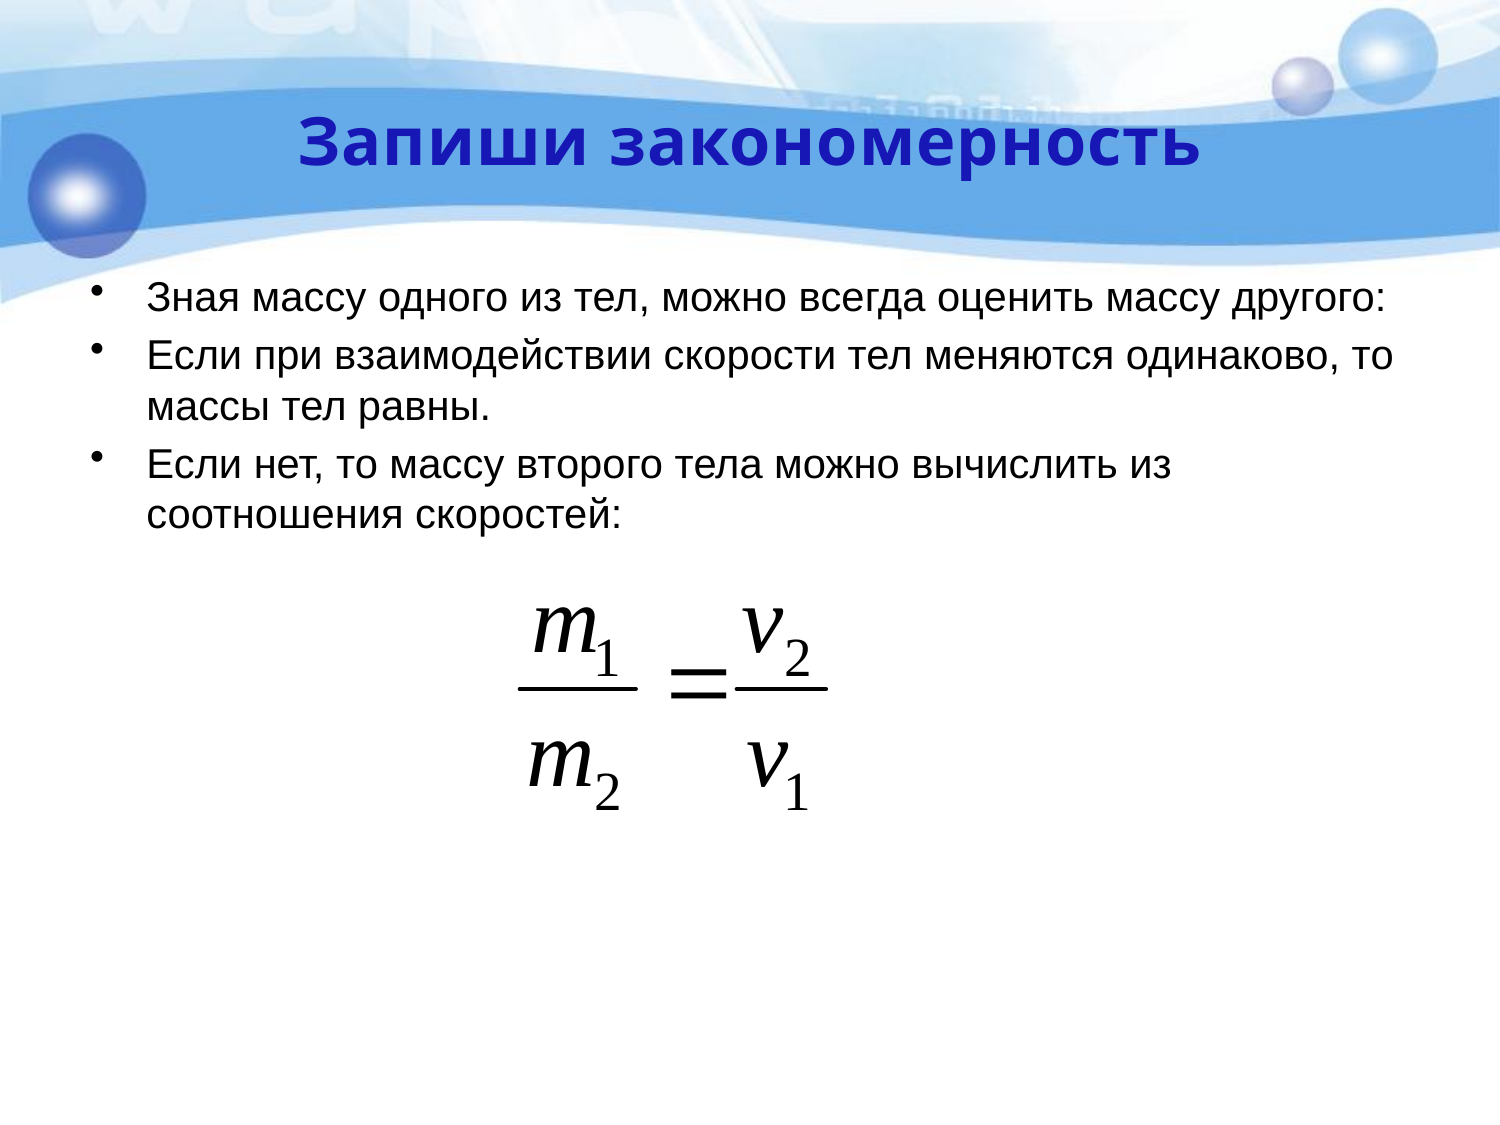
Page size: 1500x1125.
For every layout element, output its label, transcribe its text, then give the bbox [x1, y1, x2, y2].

picture [0, 0, 1500, 1125]
title Запиши закономерность [74, 44, 1426, 233]
list Зная массу одного из тел, можно всегда оценить массу другого: Если при взаимодействии скорости тел меняются одинаково, то массы тел равны. Если нет, то массу второго тела можно вычислить из соотношения скоростей: [74, 262, 1426, 575]
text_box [503, 562, 844, 832]
